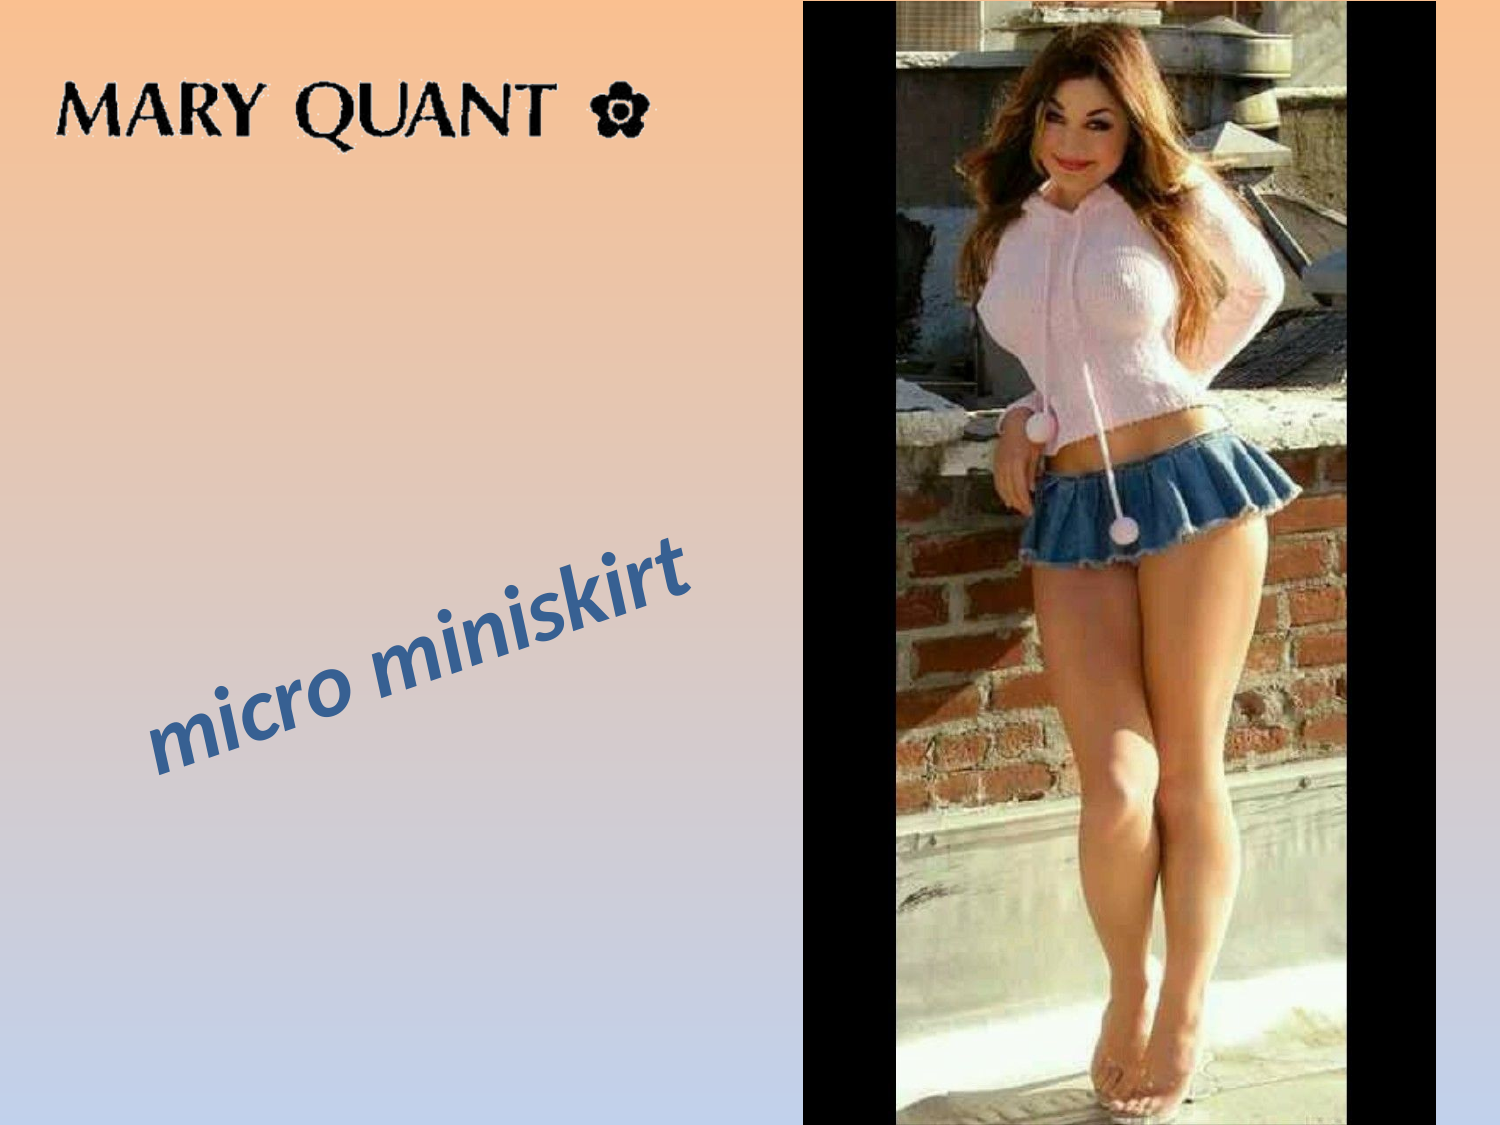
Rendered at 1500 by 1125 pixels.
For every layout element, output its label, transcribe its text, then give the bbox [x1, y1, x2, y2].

text_box micro miniskirt [110, 490, 718, 806]
picture [0, 1, 741, 204]
picture [803, 0, 1436, 1125]
